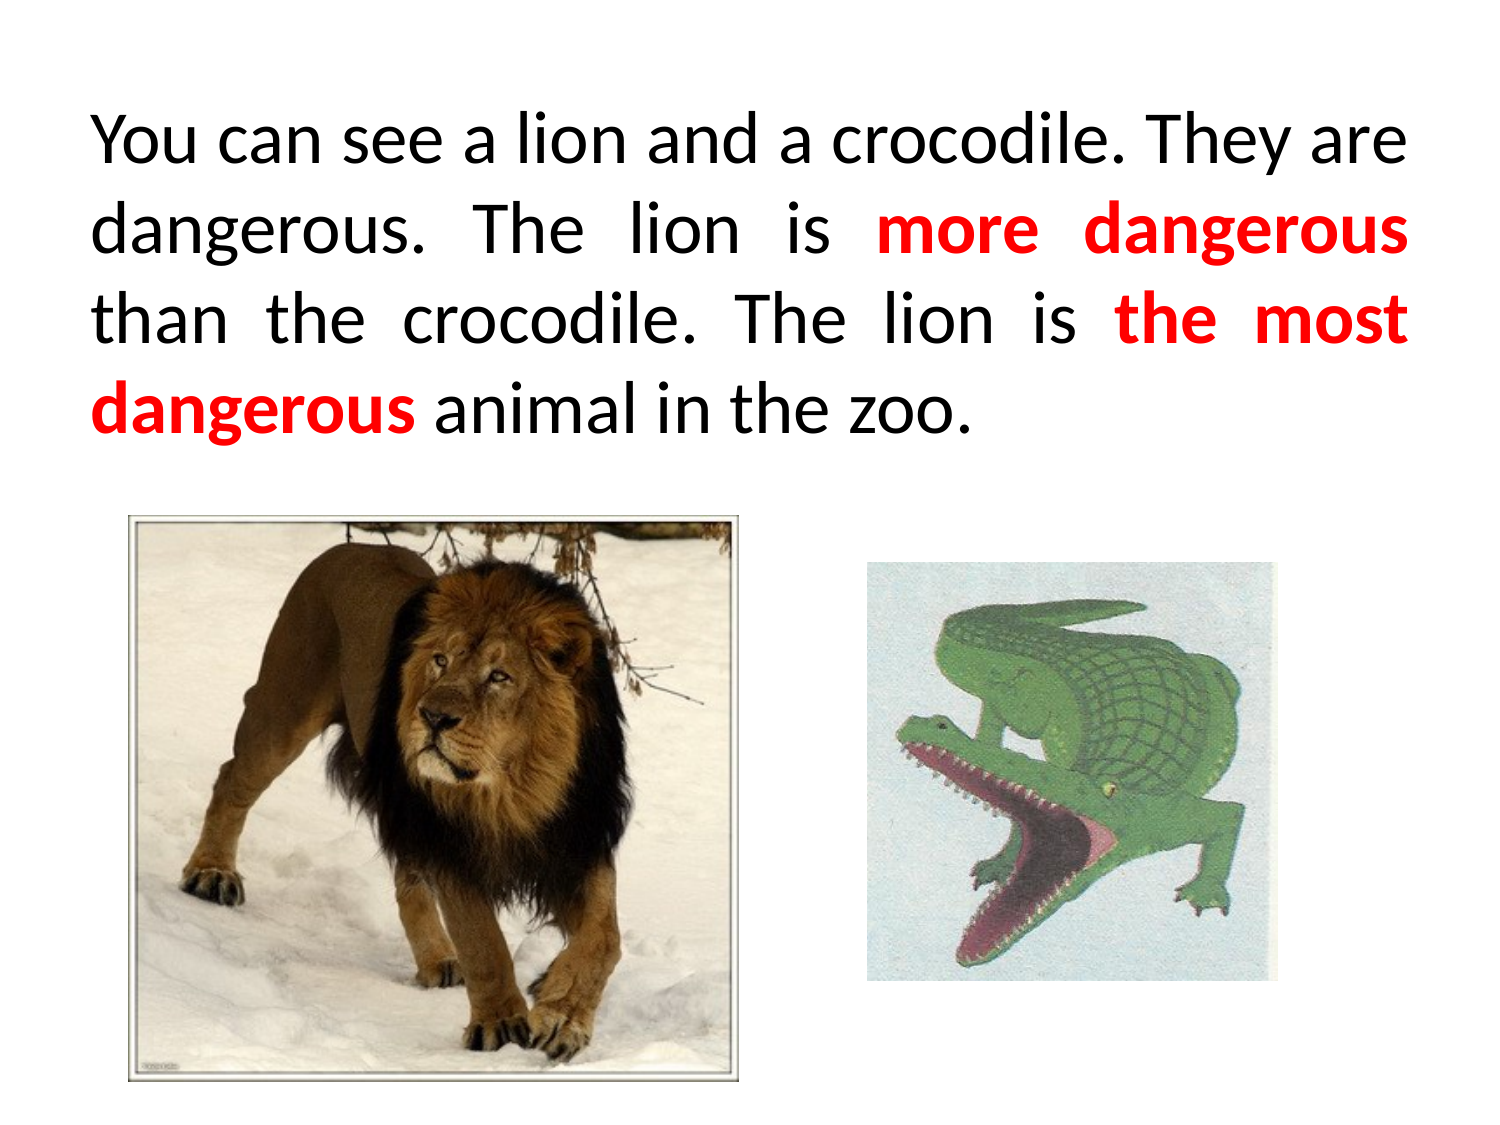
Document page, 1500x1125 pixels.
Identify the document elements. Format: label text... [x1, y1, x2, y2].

title You can see a lion and a crocodile. They are dangerous. The lion is more dangerous than the crocodile. The lion is the most dangerous animal in the zoo. [75, 45, 1425, 493]
picture [128, 515, 739, 1082]
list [866, 562, 1278, 981]
